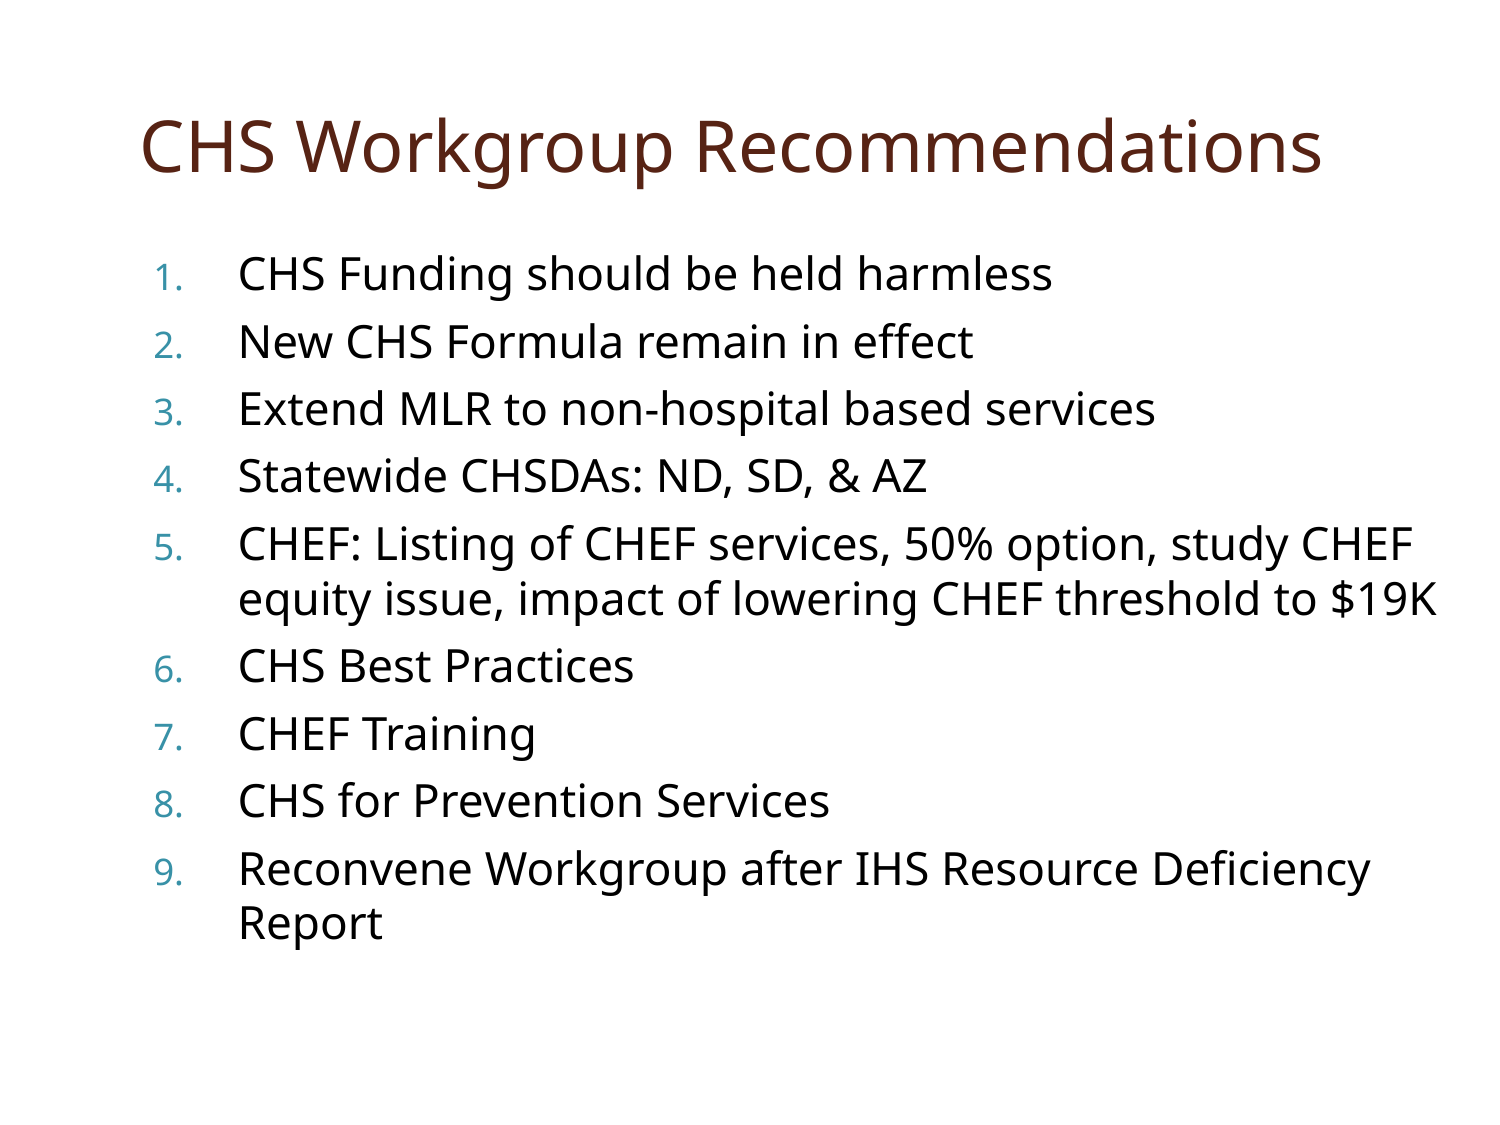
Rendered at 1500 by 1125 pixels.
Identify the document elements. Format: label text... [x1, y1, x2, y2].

list CHS Funding should be held harmless New CHS Formula remain in effect Extend MLR to non-hospital based services Statewide CHSDAs: ND, SD, & AZ CHEF: Listing of CHEF services, 50% option, study CHEF equity issue, impact of lowering CHEF threshold to $19K CHS Best Practices CHEF Training CHS for Prevention Services Reconvene Workgroup after IHS Resource Deficiency Report [125, 237, 1466, 1025]
title CHS Workgroup Recommendations [125, 50, 1355, 237]
